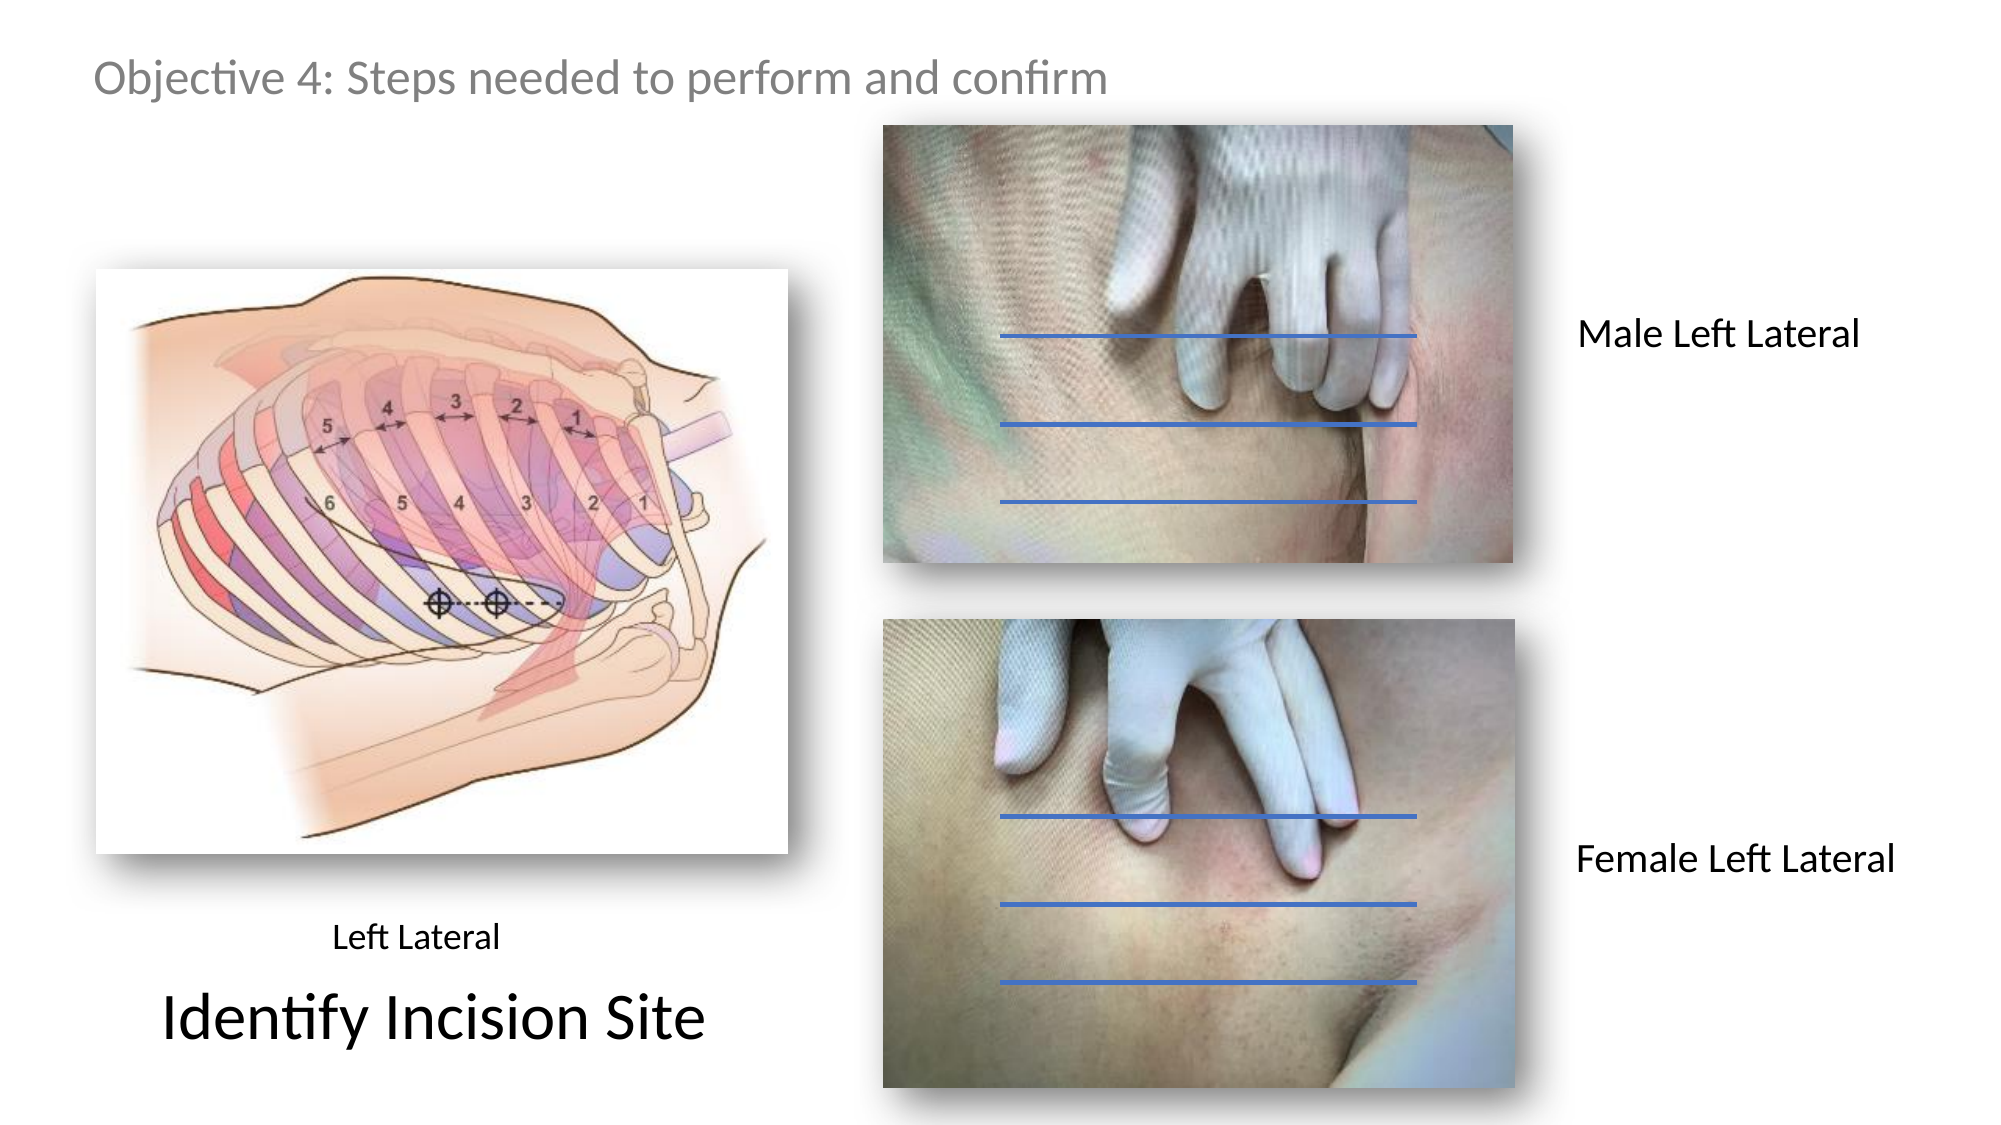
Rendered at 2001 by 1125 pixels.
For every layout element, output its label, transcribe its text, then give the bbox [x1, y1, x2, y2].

picture [883, 619, 1515, 1089]
text_box Left Lateral [317, 904, 516, 965]
text_box Male Left Lateral [1562, 298, 1876, 363]
text_box Identify Incision Site [147, 965, 738, 1061]
picture [883, 125, 1513, 563]
text_box Objective 4: Steps needed to perform and confirm [78, 36, 1146, 112]
text_box Female Left Lateral [1563, 823, 1911, 889]
picture [96, 269, 788, 854]
